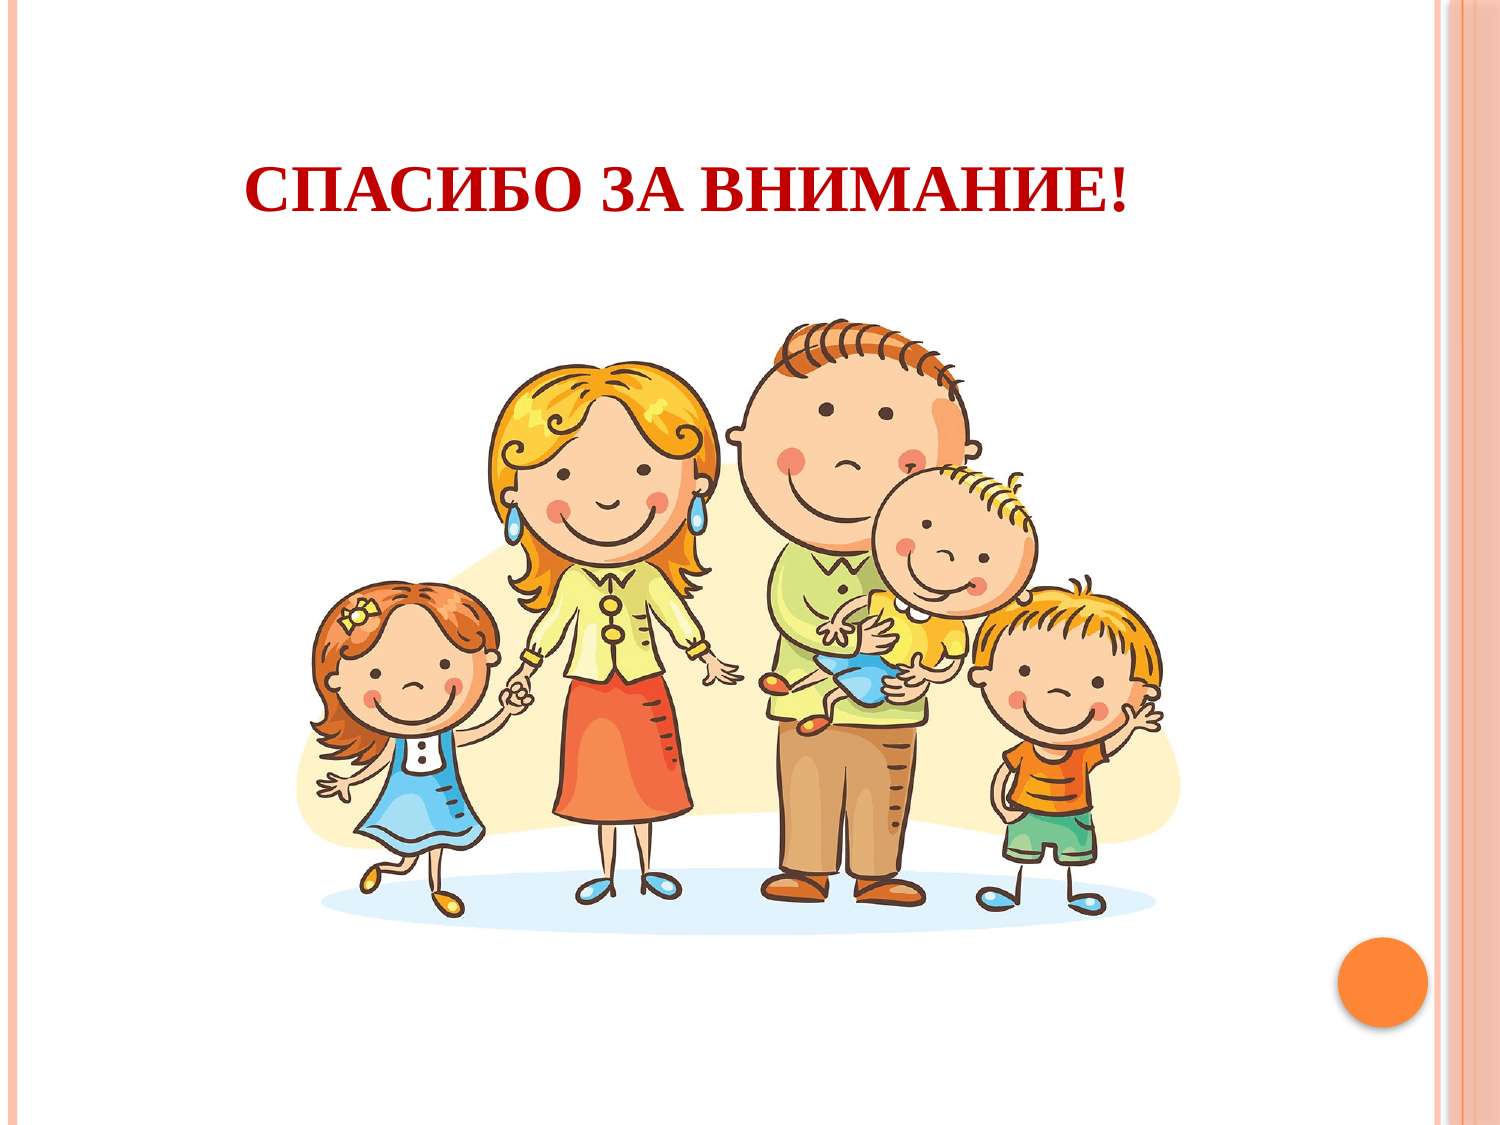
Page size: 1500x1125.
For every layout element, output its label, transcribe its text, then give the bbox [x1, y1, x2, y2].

title Спасибо за внимание! [75, 45, 1300, 233]
picture [273, 302, 1202, 950]
